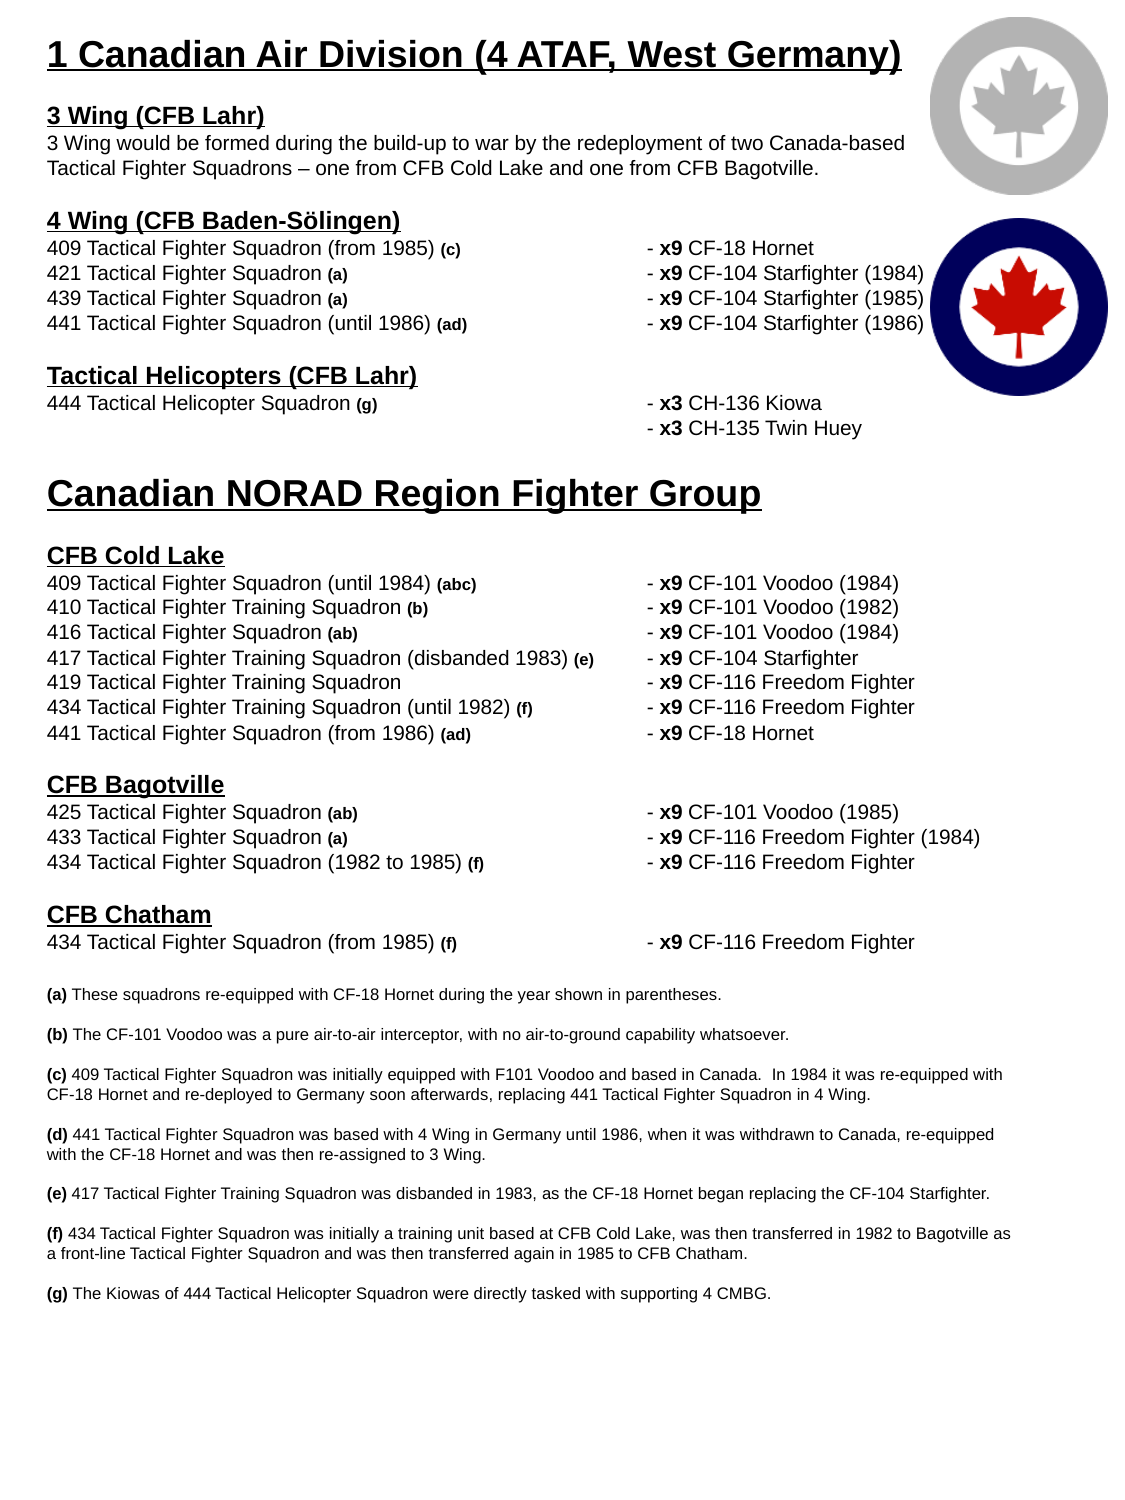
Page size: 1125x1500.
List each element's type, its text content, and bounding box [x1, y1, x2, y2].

picture [930, 17, 1108, 195]
picture [930, 218, 1108, 396]
text_box (a) These squadrons re-equipped with CF-18 Hornet during the year shown in parentheses. (b) The CF-101 Voodoo was a pure air-to-air interceptor, with no air-to-ground capability whatsoever. (c) 409 Tactical Fighter Squadron was initially equipped with F101 Voodoo and based in Canada. In 1984 it was re-equipped with CF-18 Hornet and re-deployed to Germany soon afterwards, replacing 441 Tactical Fighter Squadron in 4 Wing. (d) 441 Tactical Fighter Squadron was based with 4 Wing in Germany until 1986, when it was withdrawn to Canada, re-equipped with the CF-18 Hornet and was then re-assigned to 3 Wing. (e) 417 Tactical Fighter Training Squadron was disbanded in 1983, as the CF-18 Hornet began replacing the CF-104 Starfighter. (f) 434 Tactical Fighter Squadron was initially a training unit based at CFB Cold Lake, was then transferred in 1982 to Bagotville as a front-line Tactical Fighter Squadron and was then transferred again in 1985 to CFB Chatham. (g) The Kiowas of 444 Tactical Helicopter Squadron were directly tasked with supporting 4 CMBG. [32, 976, 1036, 1311]
text_box 1 Canadian Air Division (4 ATAF, West Germany) 3 Wing (CFB Lahr) 3 Wing would be formed during the build-up to war by the redeployment of two Canada-based Tactical Fighter Squadrons – one from CFB Cold Lake and one from CFB Bagotville. 4 Wing (CFB Baden-Sölingen) 409 Tactical Fighter Squadron (from 1985) (c) - x9 CF-18 Hornet 421 Tactical Fighter Squadron (a) - x9 CF-104 Starfighter (1984) 439 Tactical Fighter Squadron (a) - x9 CF-104 Starfighter (1985) 441 Tactical Fighter Squadron (until 1986) (ad) - x9 CF-104 Starfighter (1986) Tactical Helicopters (CFB Lahr) 444 Tactical Helicopter Squadron (g) - x3 CH-136 Kiowa - x3 CH-135 Twin Huey Canadian NORAD Region Fighter Group CFB Cold Lake 409 Tactical Fighter Squadron (until 1984) (abc) - x9 CF-101 Voodoo (1984) 410 Tactical Fighter Training Squadron (b) - x9 CF-101 Voodoo (1982) 416 Tactical Fighter Squadron (ab) - x9 CF-101 Voodoo (1984) 417 Tactical Fighter Training Squadron (disbanded 1983) (e) - x9 CF-104 Starfighter 419 Tactical Fighter Training Squadron - x9 CF-116 Freedom Fighter 434 Tactical Fighter Training Squadron (until 1982) (f) - x9 CF-116 Freedom Fighter 441 Tactical Fighter Squadron (from 1986) (ad) - x9 CF-18 Hornet CFB Bagotville 425 Tactical Fighter Squadron (ab) - x9 CF-101 Voodoo (1985) 433 Tactical Fighter Squadron (a) - x9 CF-116 Freedom Fighter (1984) 434 Tactical Fighter Squadron (1982 to 1985) (f) - x9 CF-116 Freedom Fighter CFB Chatham 434 Tactical Fighter Squadron (from 1985) (f) - x9 CF-116 Freedom Fighter [32, 22, 1000, 962]
